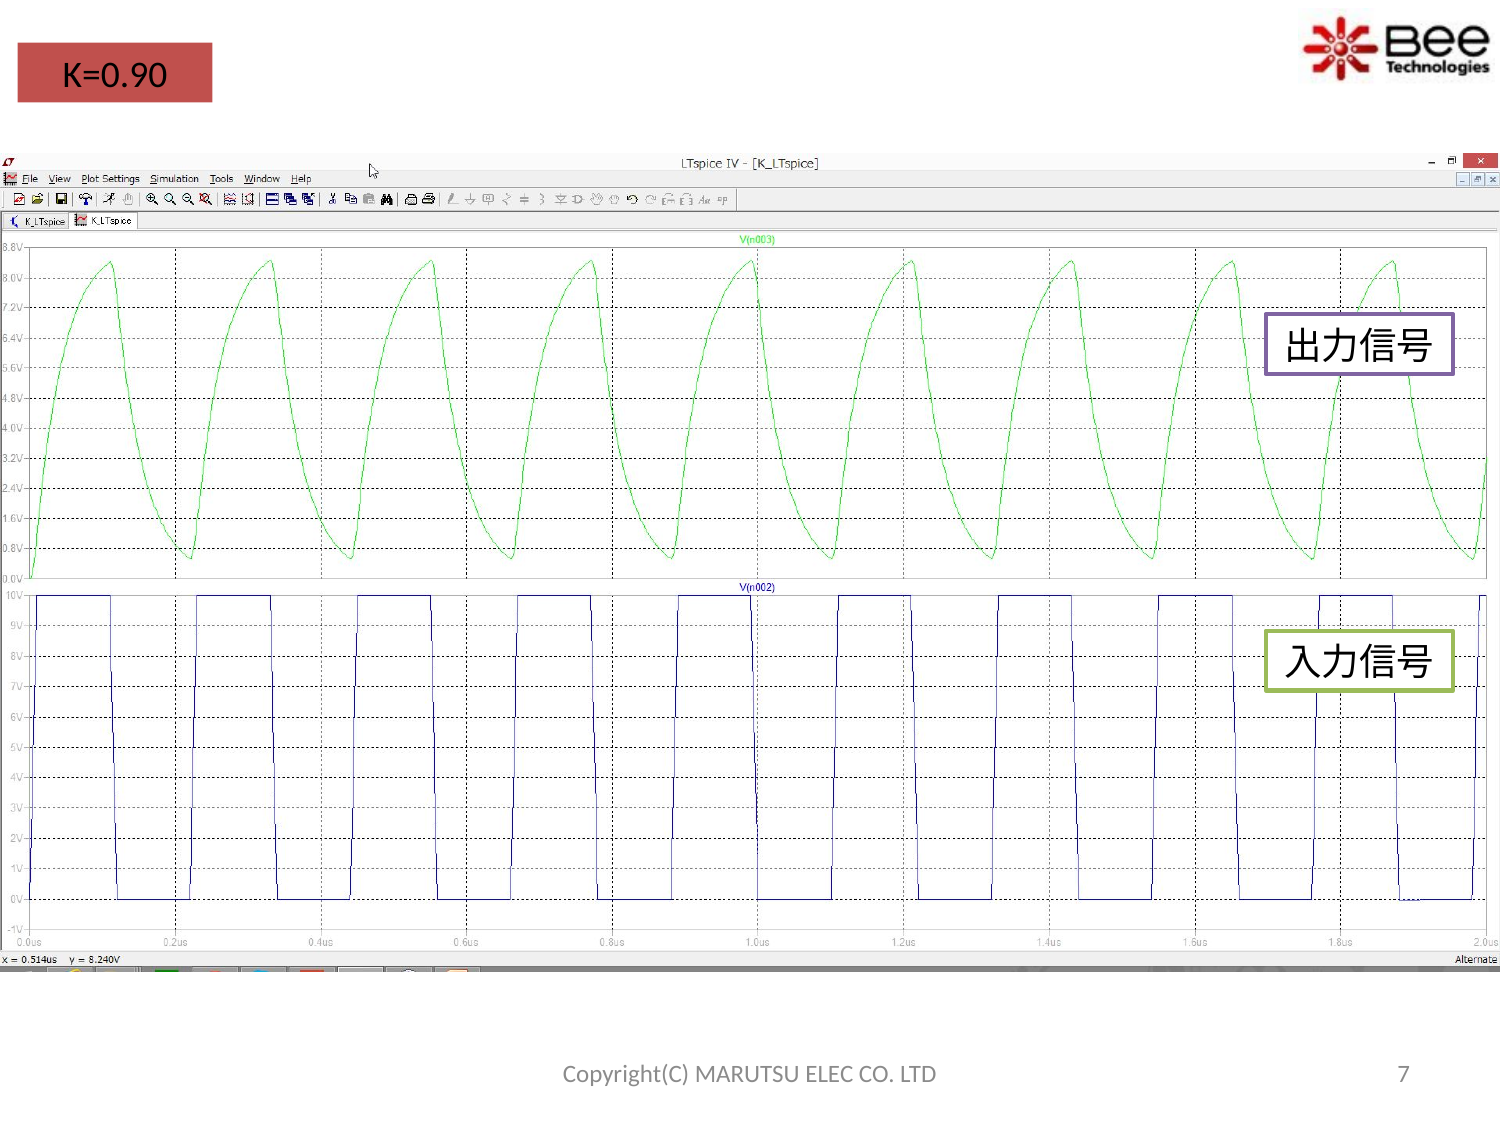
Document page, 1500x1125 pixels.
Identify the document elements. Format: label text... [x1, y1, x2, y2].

footer Copyright(C) MARUTSU ELEC CO. LTD [512, 1042, 988, 1103]
slide_number 7 [1074, 1042, 1425, 1103]
text_box K=0.90 [17, 42, 213, 103]
picture [0, 152, 1500, 973]
picture [1298, 8, 1495, 91]
